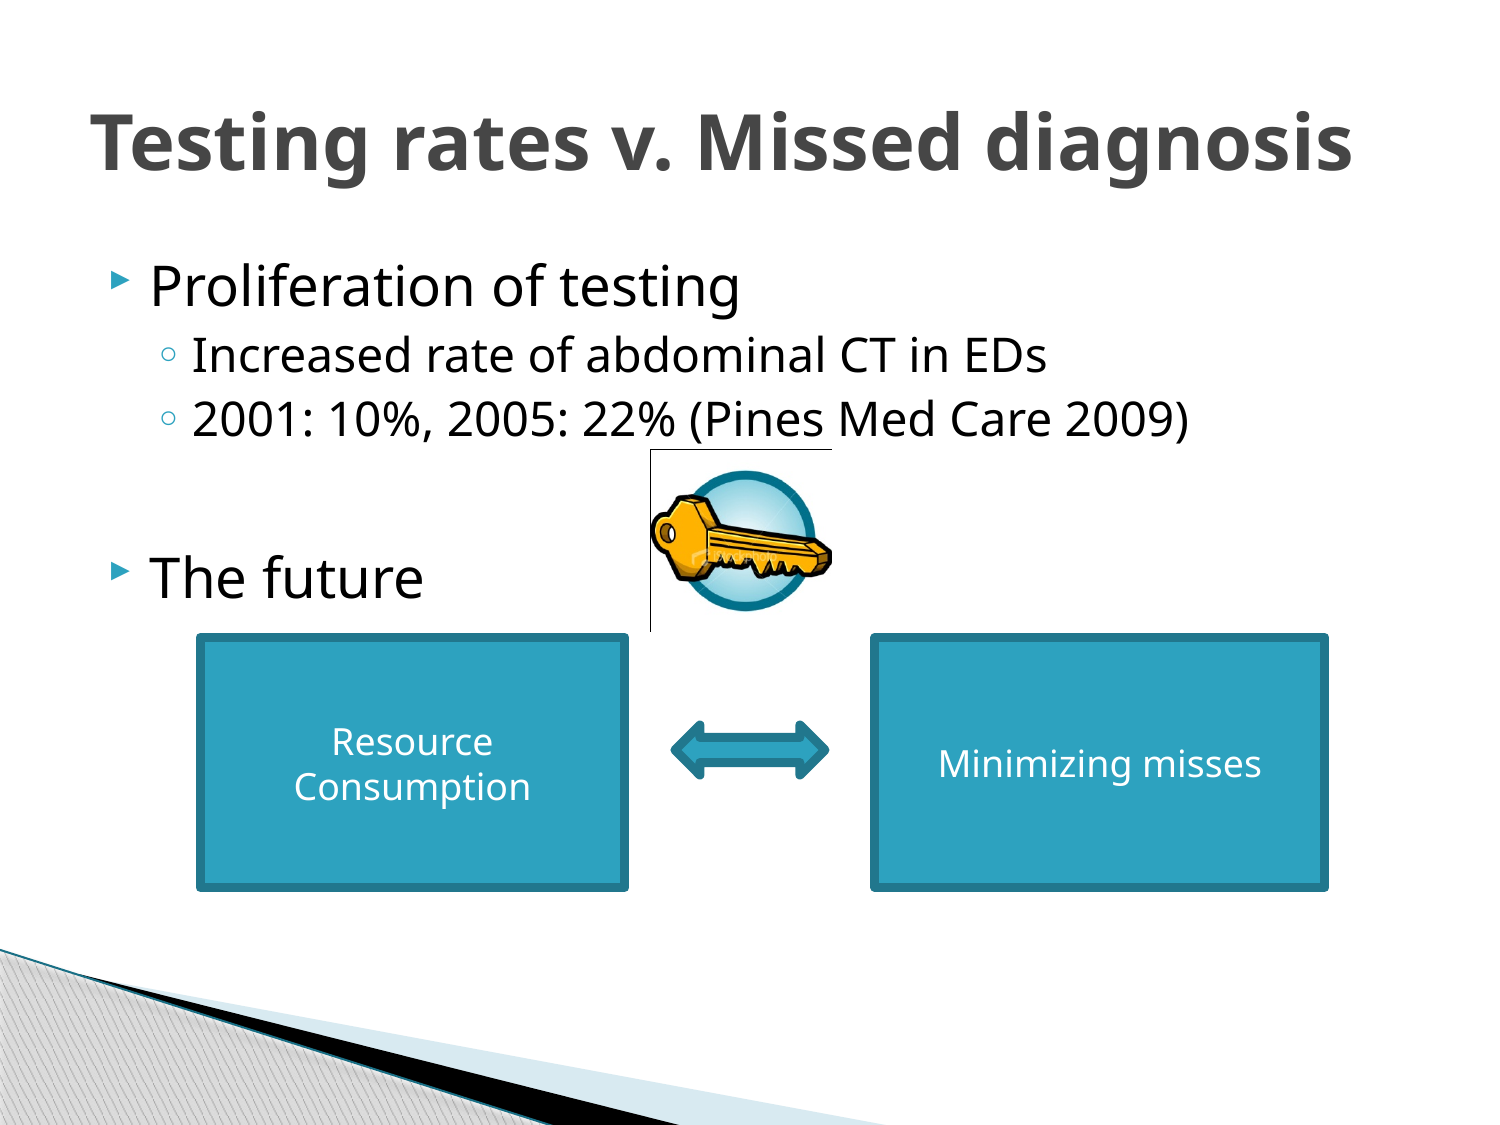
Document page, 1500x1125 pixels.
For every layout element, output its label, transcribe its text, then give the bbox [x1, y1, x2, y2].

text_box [199, 449, 1326, 888]
list Proliferation of testing Increased rate of abdominal CT in EDs 2001: 10%, 2005: 22% (Pines Med Care 2009) The future [74, 242, 1426, 986]
title Testing rates v. Missed diagnosis [75, 45, 1425, 233]
